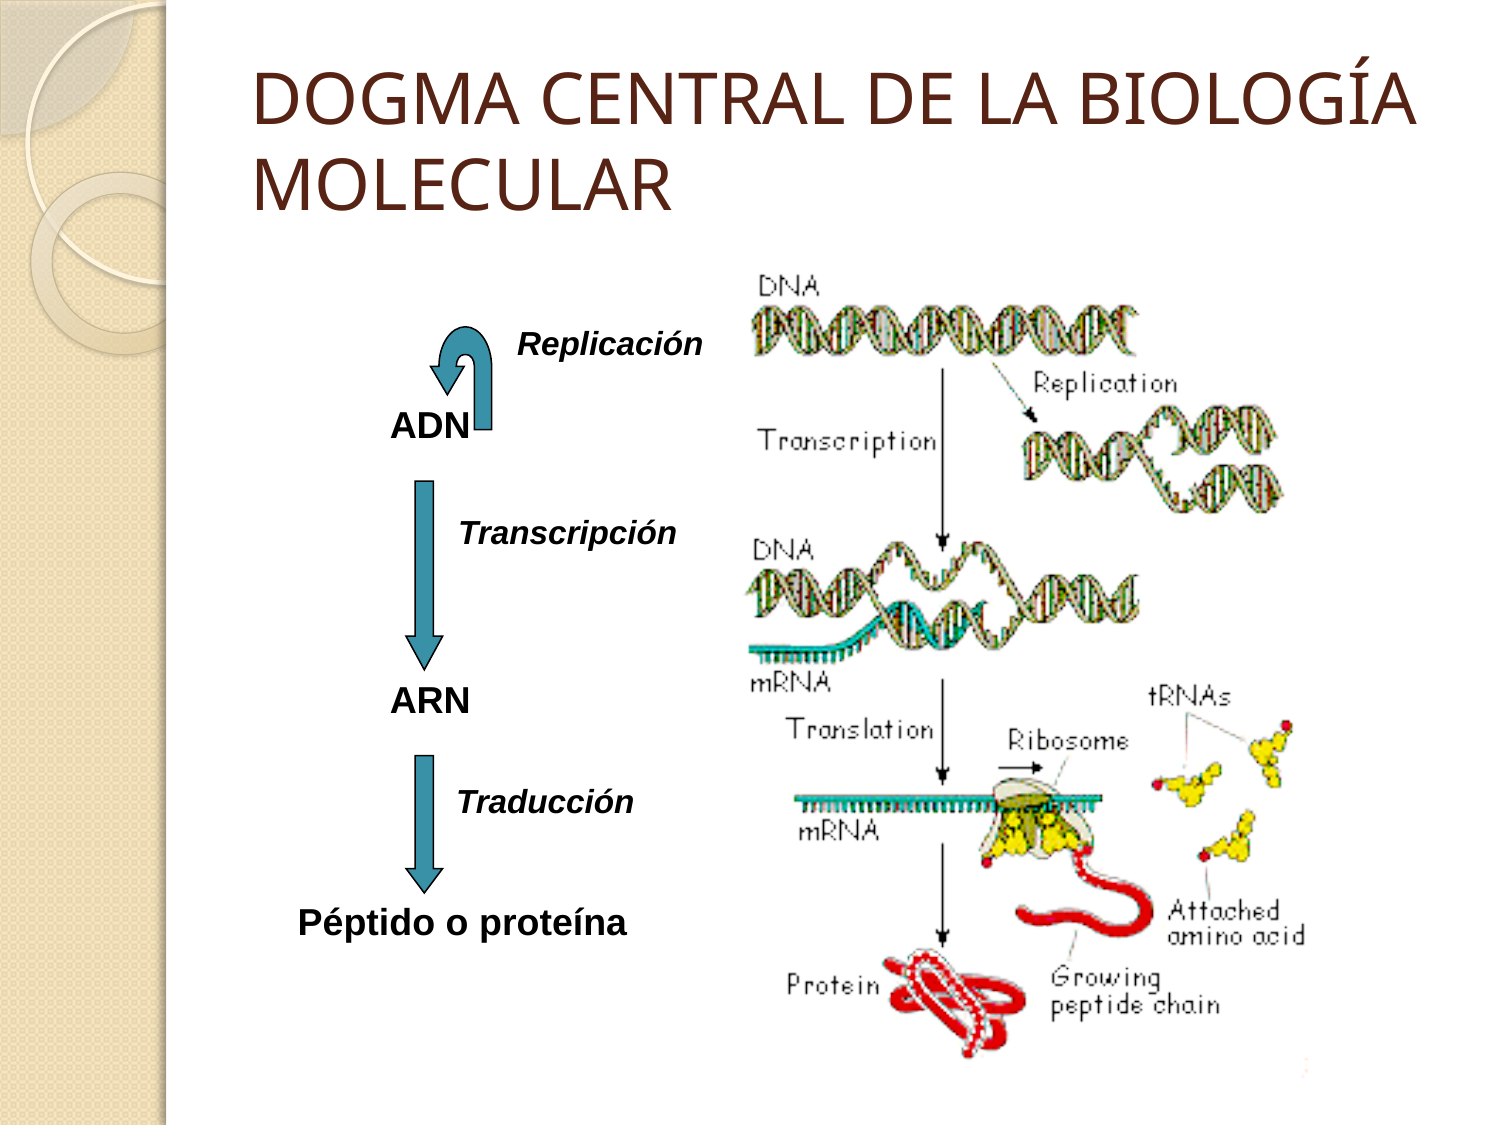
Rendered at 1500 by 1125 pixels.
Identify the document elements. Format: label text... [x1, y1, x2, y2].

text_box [265, 266, 1308, 1079]
title DOGMA CENTRAL DE LA BIOLOGÍA MOLECULAR [235, 45, 1466, 233]
